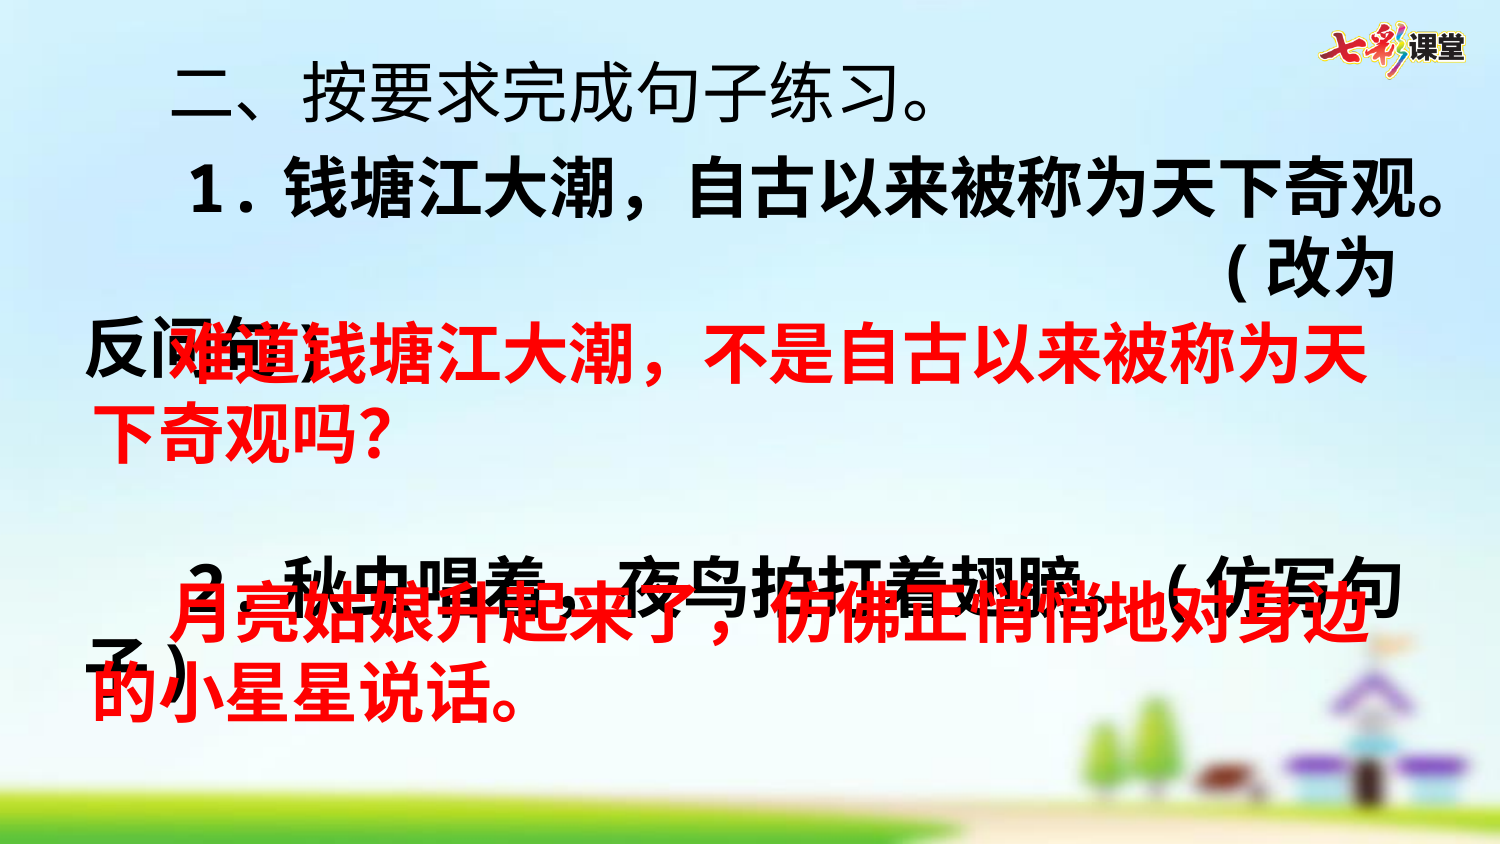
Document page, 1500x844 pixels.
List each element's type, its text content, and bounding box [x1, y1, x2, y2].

text_box 难道钱塘江大潮，不是自古以来被称为天下奇观吗？ [76, 304, 1436, 479]
text_box 二、按要求完成句子练习。 [153, 43, 987, 138]
text_box 1.钱塘江大潮，自古以来被称为天下奇观。 (改为反问句) 2.秋虫唱着，夜鸟拍打着翅膀。(仿写句子) [68, 138, 1451, 713]
text_box 月亮姑娘升起来了，仿佛正悄悄地对身边的小星星说话。 [76, 563, 1451, 739]
picture [0, 0, 1500, 844]
